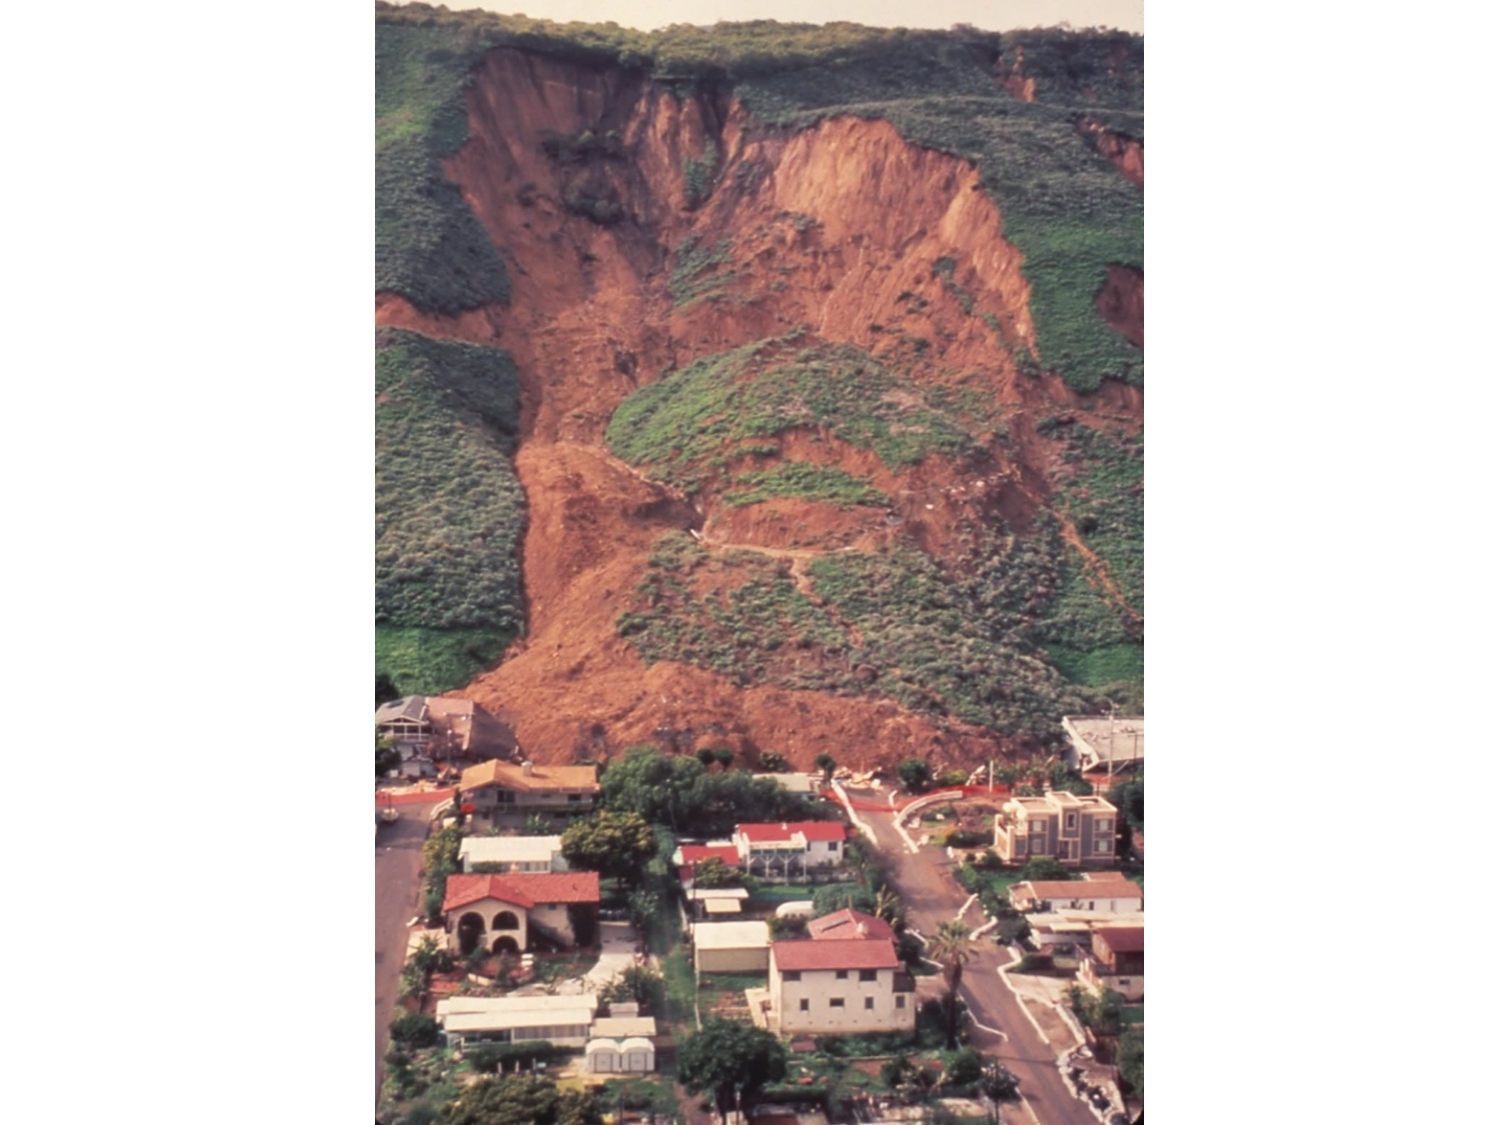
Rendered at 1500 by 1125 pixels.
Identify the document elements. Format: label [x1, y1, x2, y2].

picture [374, 0, 1144, 1125]
